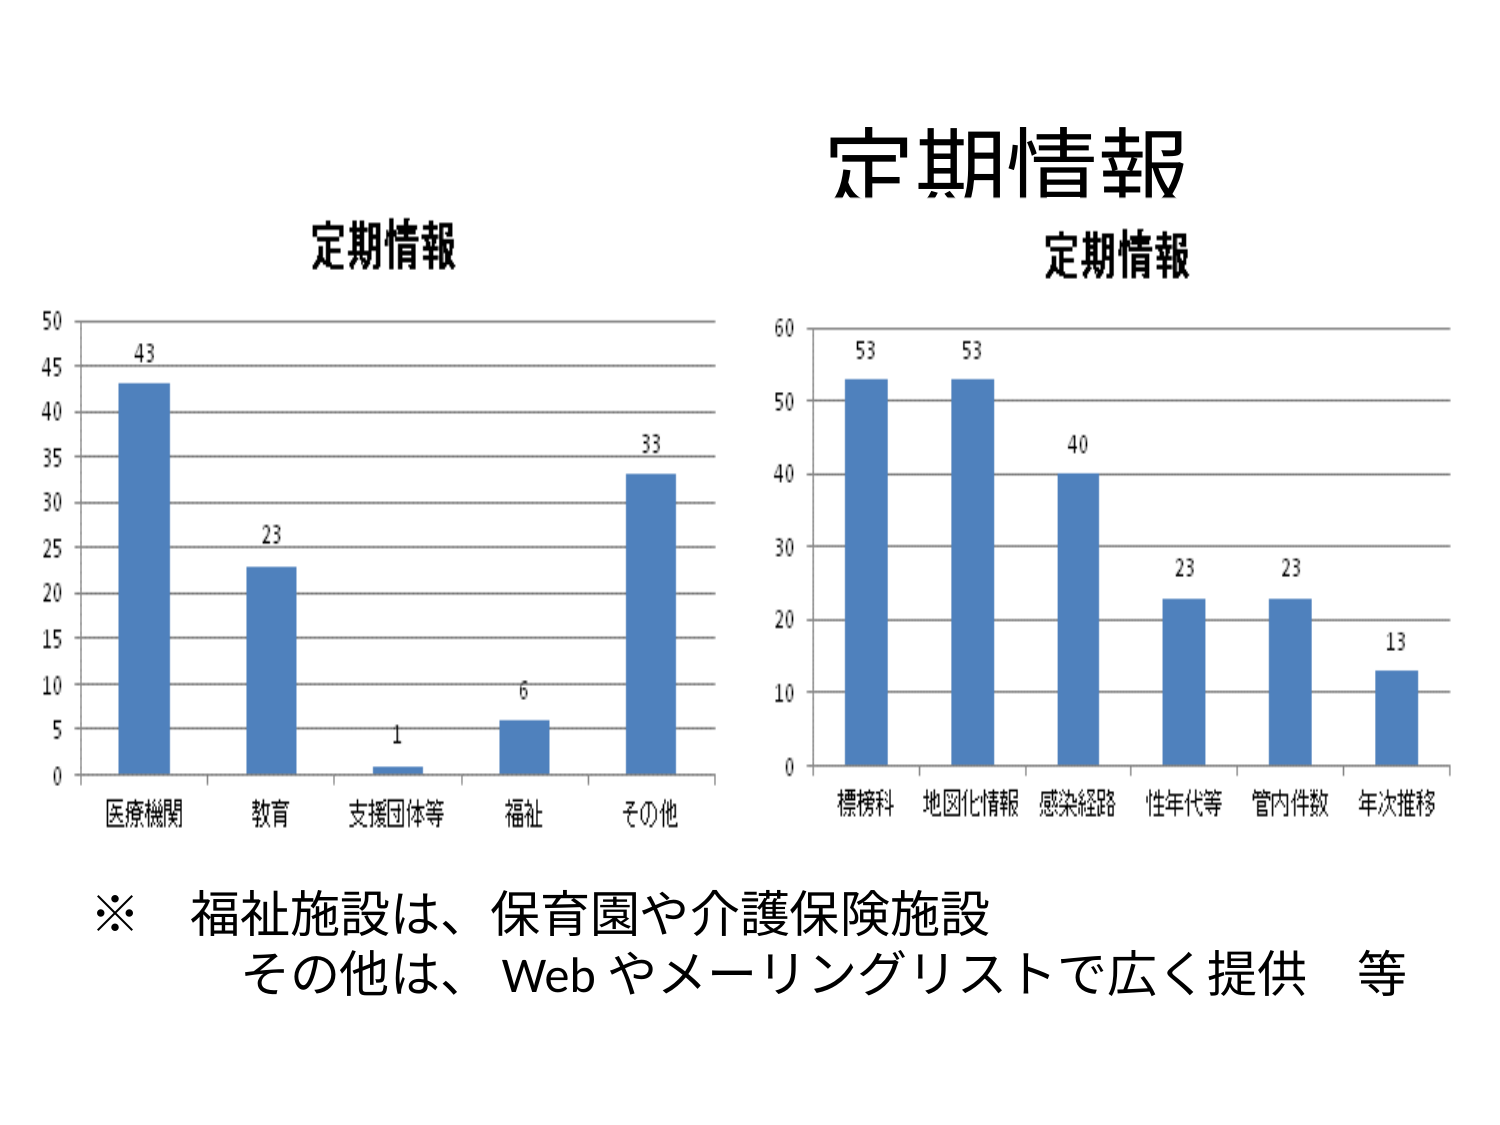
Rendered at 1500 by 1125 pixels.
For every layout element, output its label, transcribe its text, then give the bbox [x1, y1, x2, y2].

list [29, 184, 738, 858]
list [761, 196, 1473, 847]
title 定期情報 ※ 福祉施設は、保育園や介護保険施設 その他は、Webやメーリングリストで広く提供 等 [75, 45, 1425, 1071]
